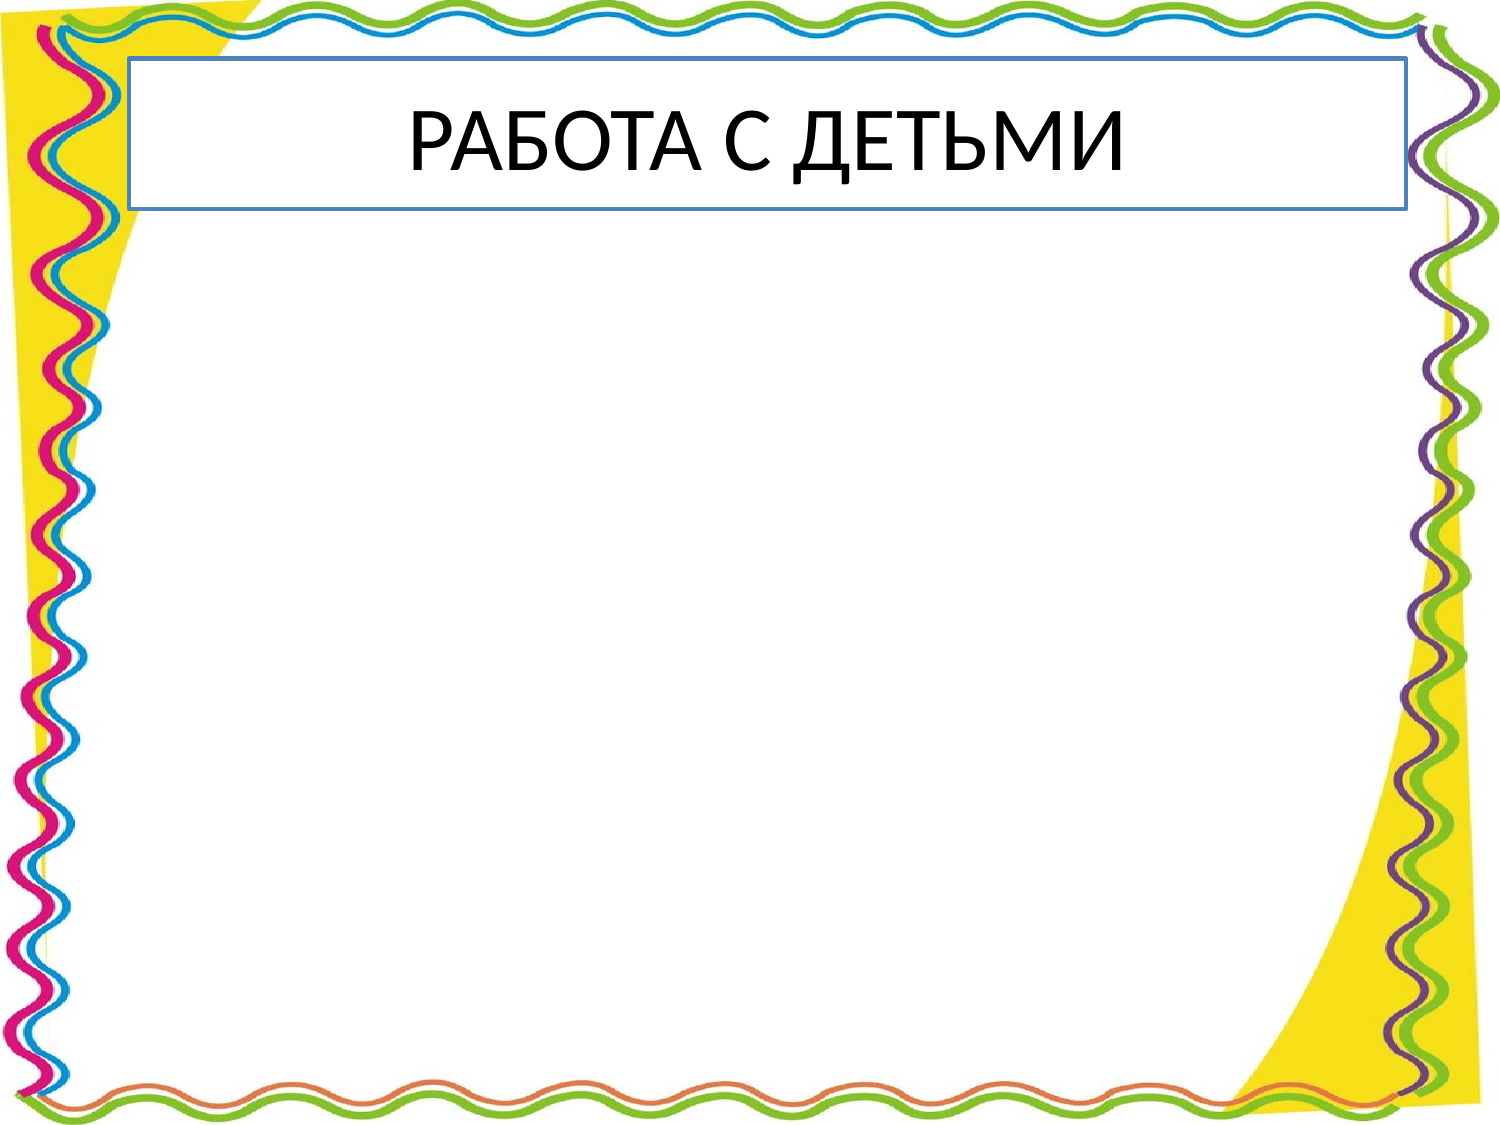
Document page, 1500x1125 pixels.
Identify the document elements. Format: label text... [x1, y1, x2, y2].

title РАБОТА С ДЕТЬМИ [127, 56, 1408, 211]
picture [0, 0, 1500, 1125]
